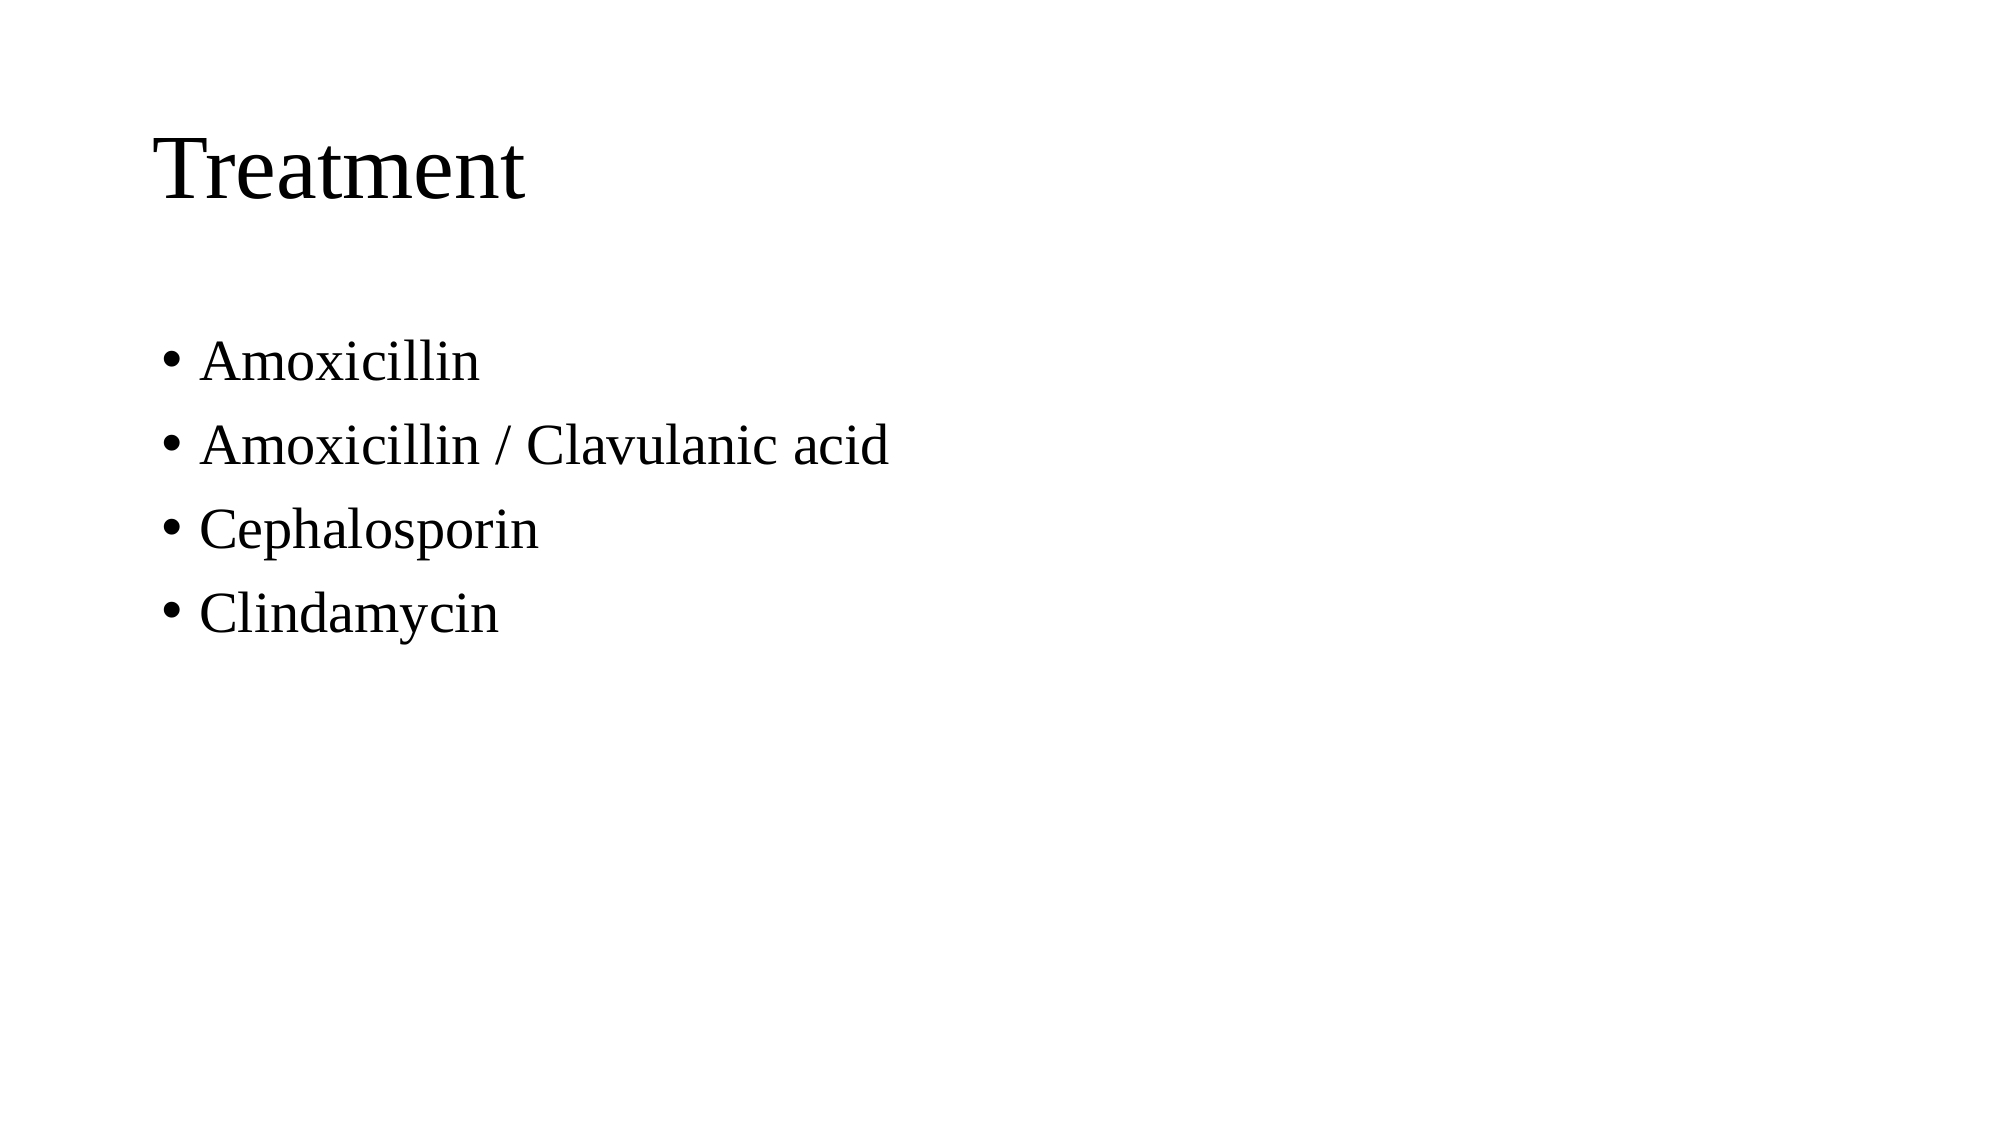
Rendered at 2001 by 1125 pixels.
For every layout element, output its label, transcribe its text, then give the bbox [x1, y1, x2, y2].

text_box Amoxicillin Amoxicillin / Clavulanic acid Cephalosporin Clindamycin [146, 232, 1147, 653]
title Treatment [137, 59, 1863, 278]
